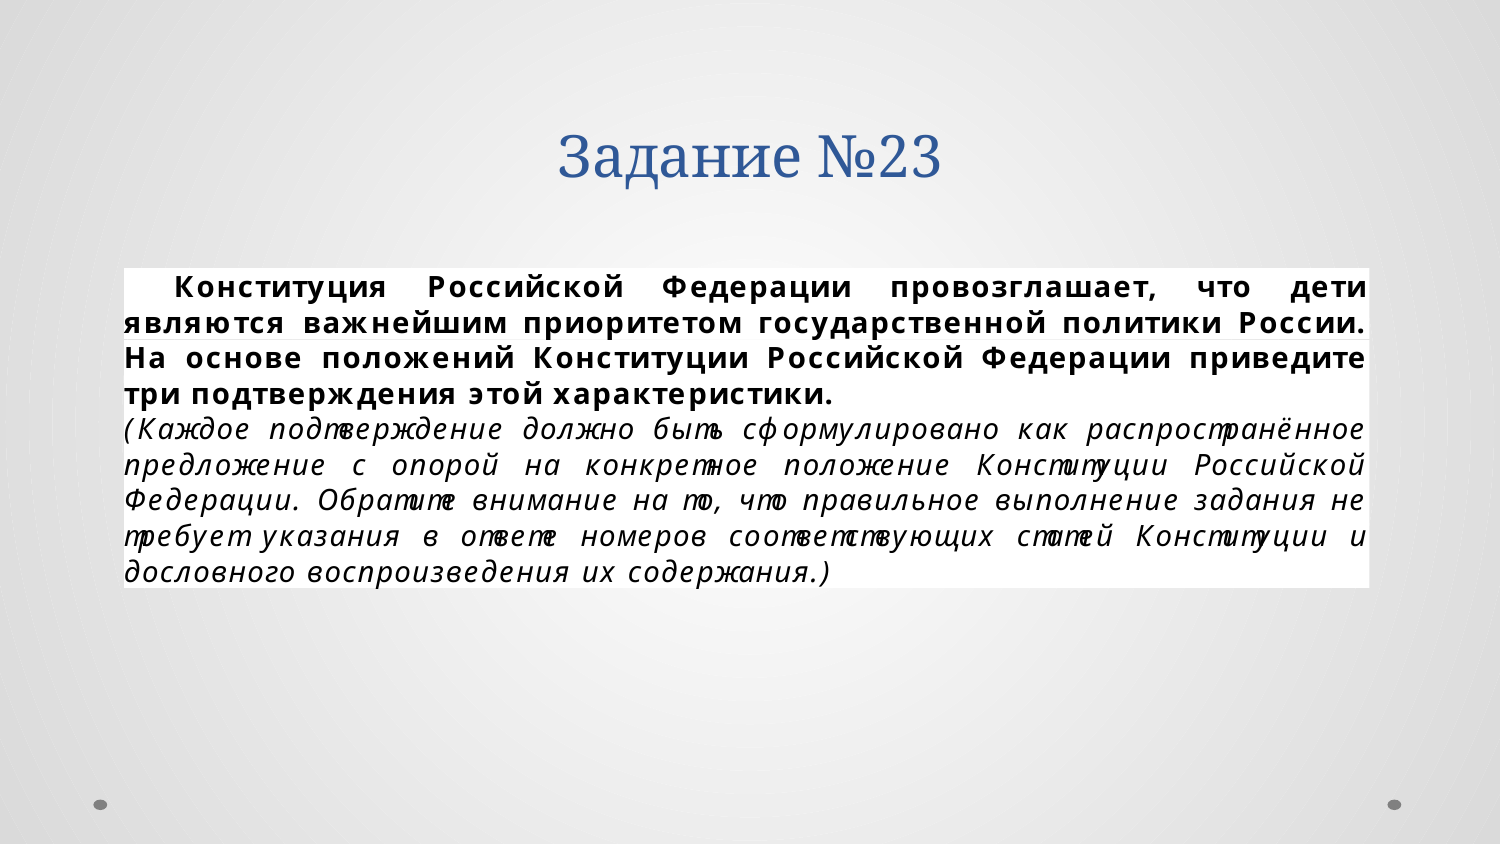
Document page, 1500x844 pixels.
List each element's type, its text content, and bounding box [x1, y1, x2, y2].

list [123, 267, 1370, 589]
title Задание №23 [75, 0, 1425, 197]
